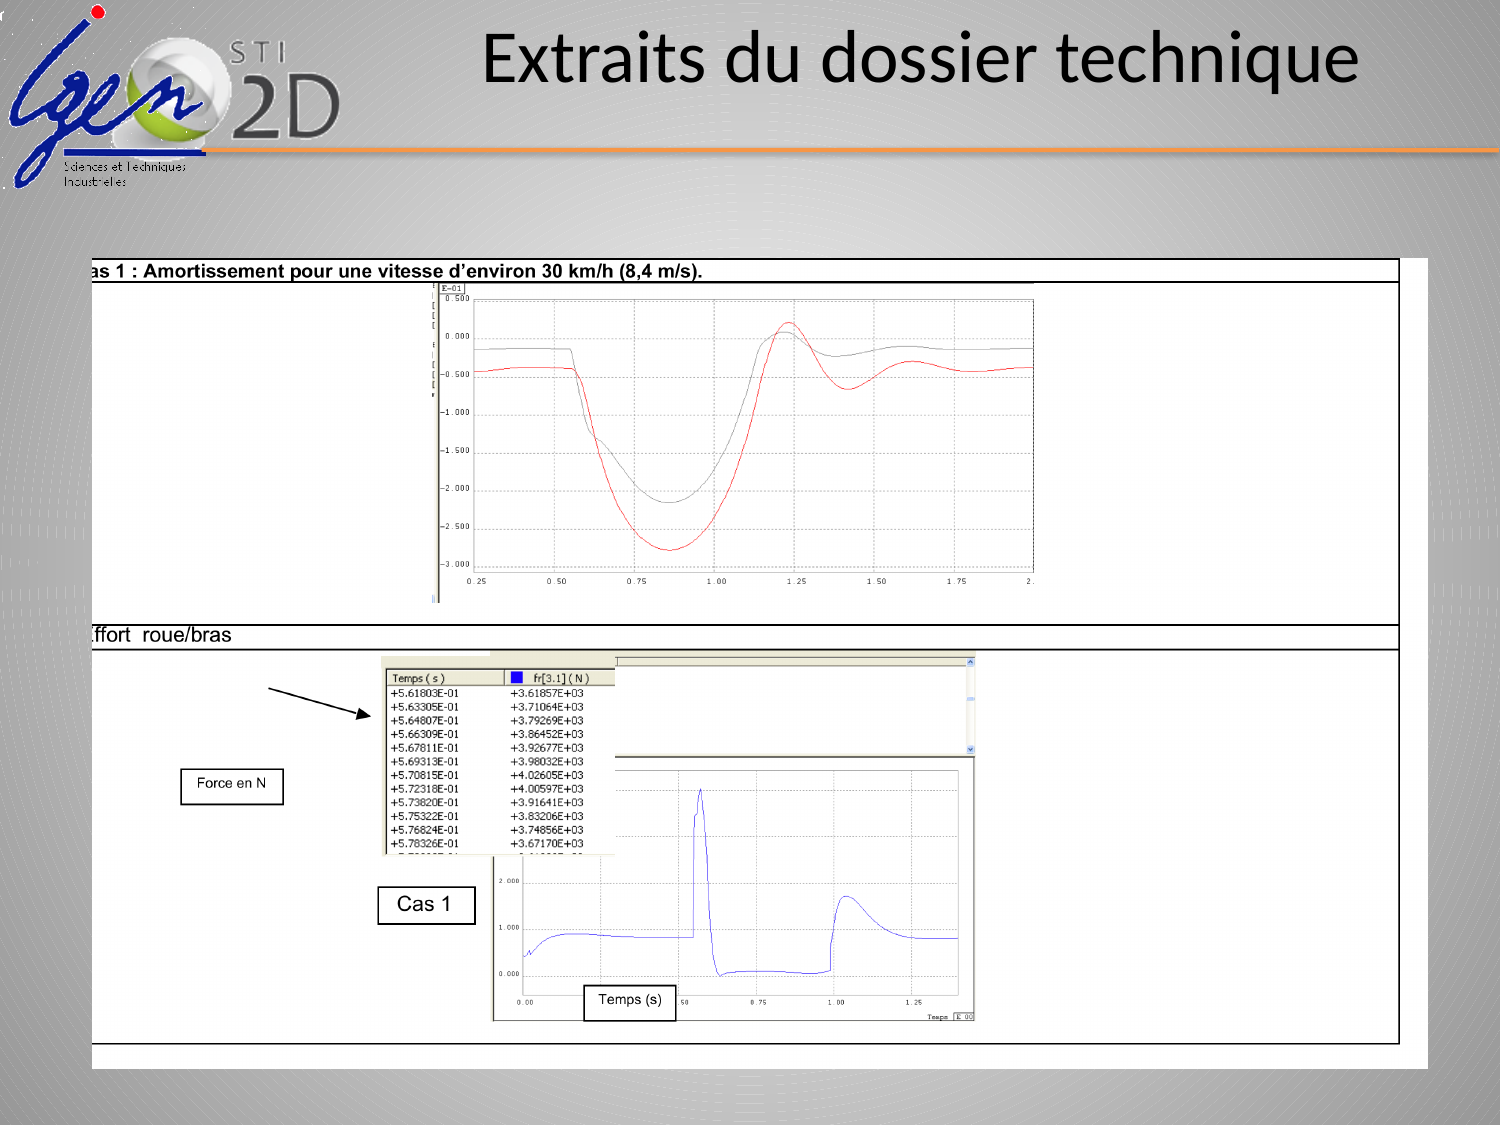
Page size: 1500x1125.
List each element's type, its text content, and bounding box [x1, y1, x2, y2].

picture [0, 4, 343, 192]
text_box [92, 258, 1428, 1069]
picture [197, 147, 204, 159]
title Extraits du dossier technique [342, 0, 1500, 150]
